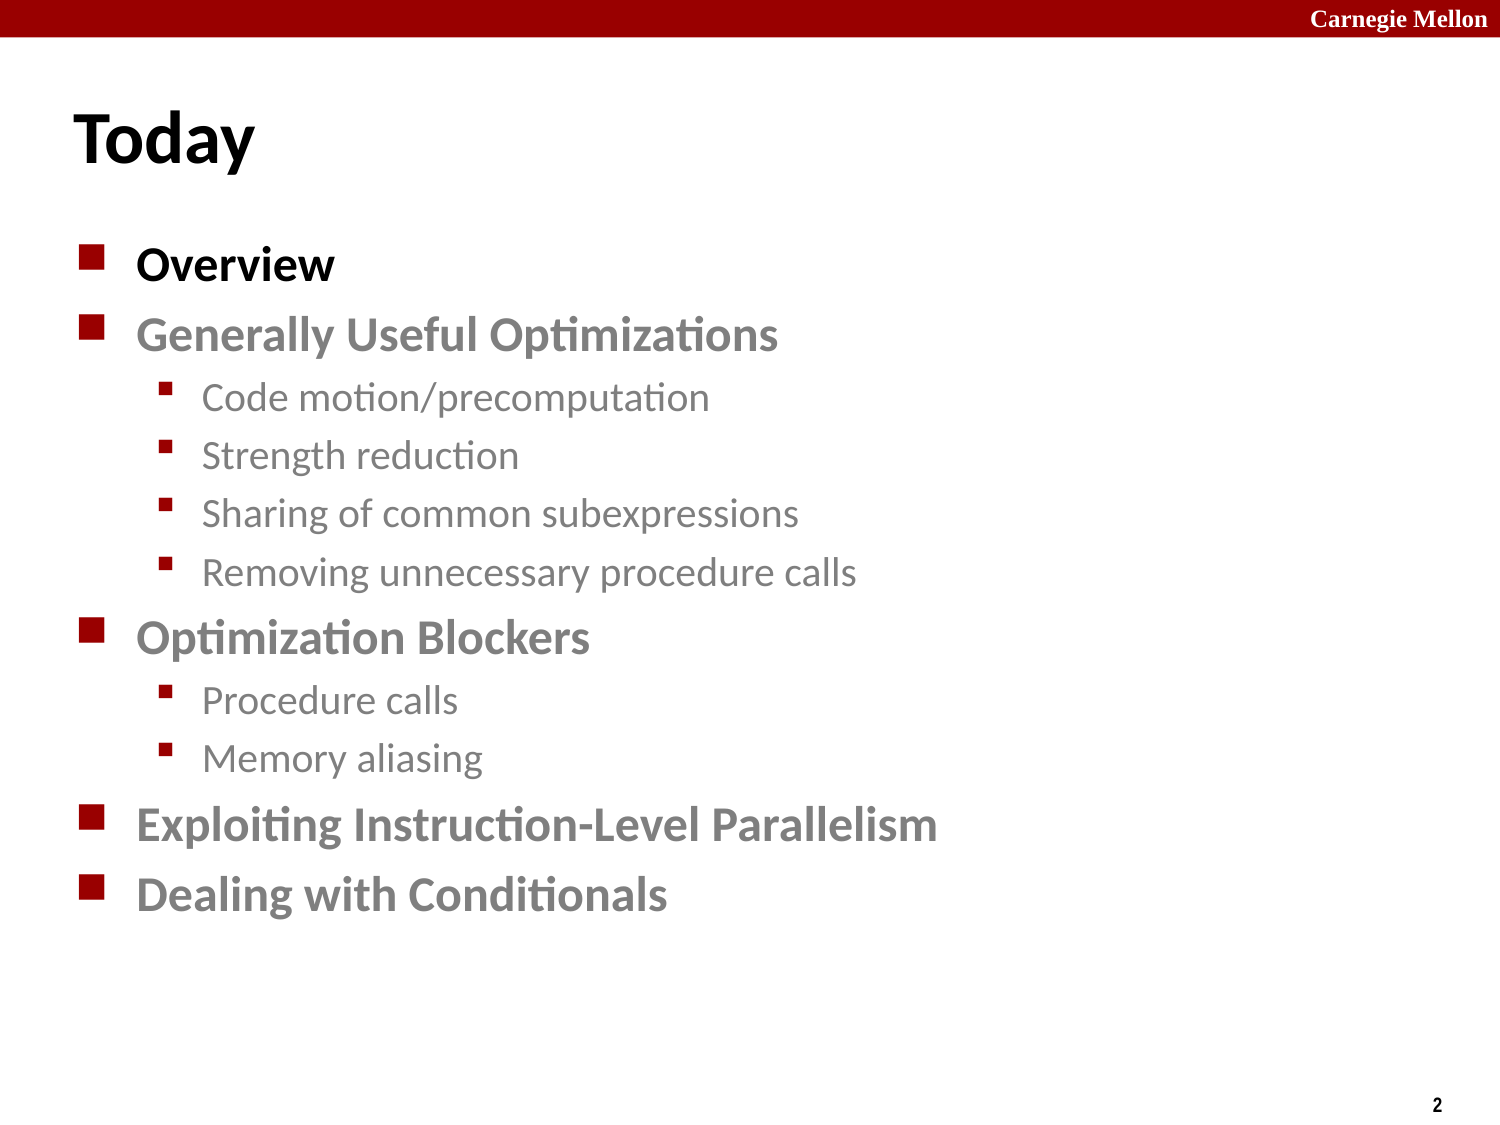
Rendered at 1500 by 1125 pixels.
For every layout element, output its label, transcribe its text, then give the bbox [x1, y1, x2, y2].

title Today [58, 71, 1305, 197]
list Overview Generally Useful Optimizations Code motion/precomputation Strength reduction Sharing of common subexpressions Removing unnecessary procedure calls Optimization Blockers Procedure calls Memory aliasing Exploiting Instruction-Level Parallelism Dealing with Conditionals [64, 223, 1361, 1040]
